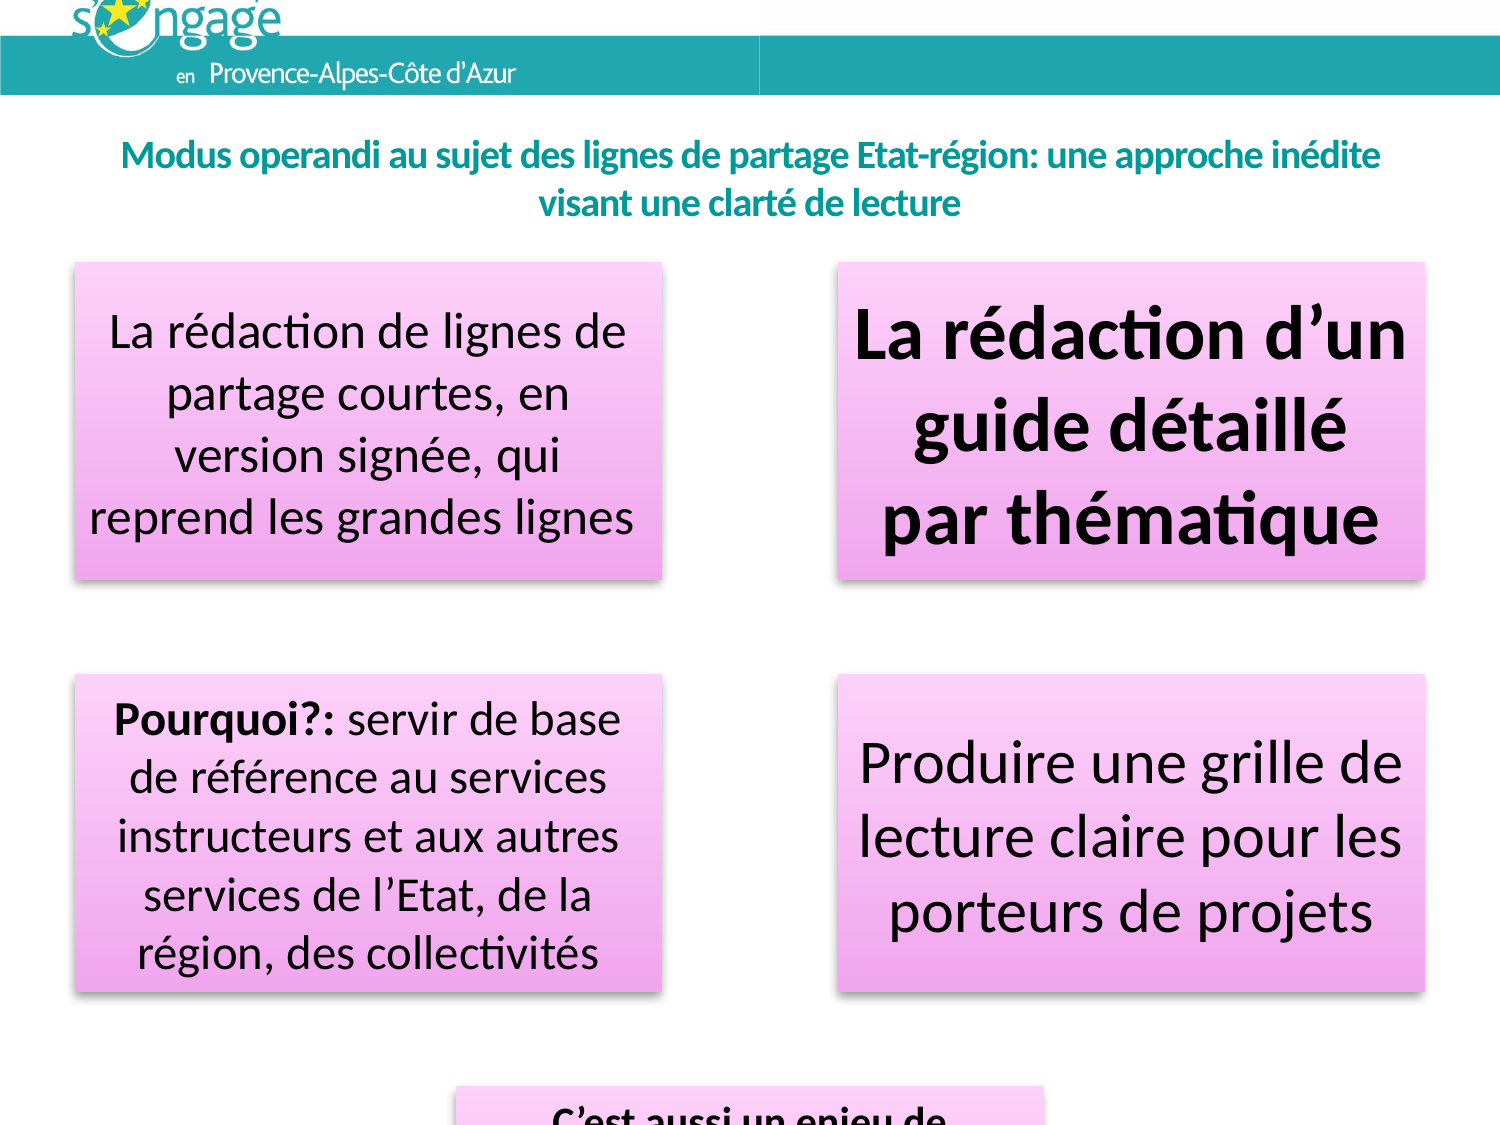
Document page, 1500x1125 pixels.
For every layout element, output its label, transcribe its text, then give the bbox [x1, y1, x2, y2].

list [74, 262, 1426, 1006]
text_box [0, 0, 1500, 95]
title Modus operandi au sujet des lignes de partage Etat-région: une approche inédite visant une clarté de lecture [75, 108, 1425, 233]
